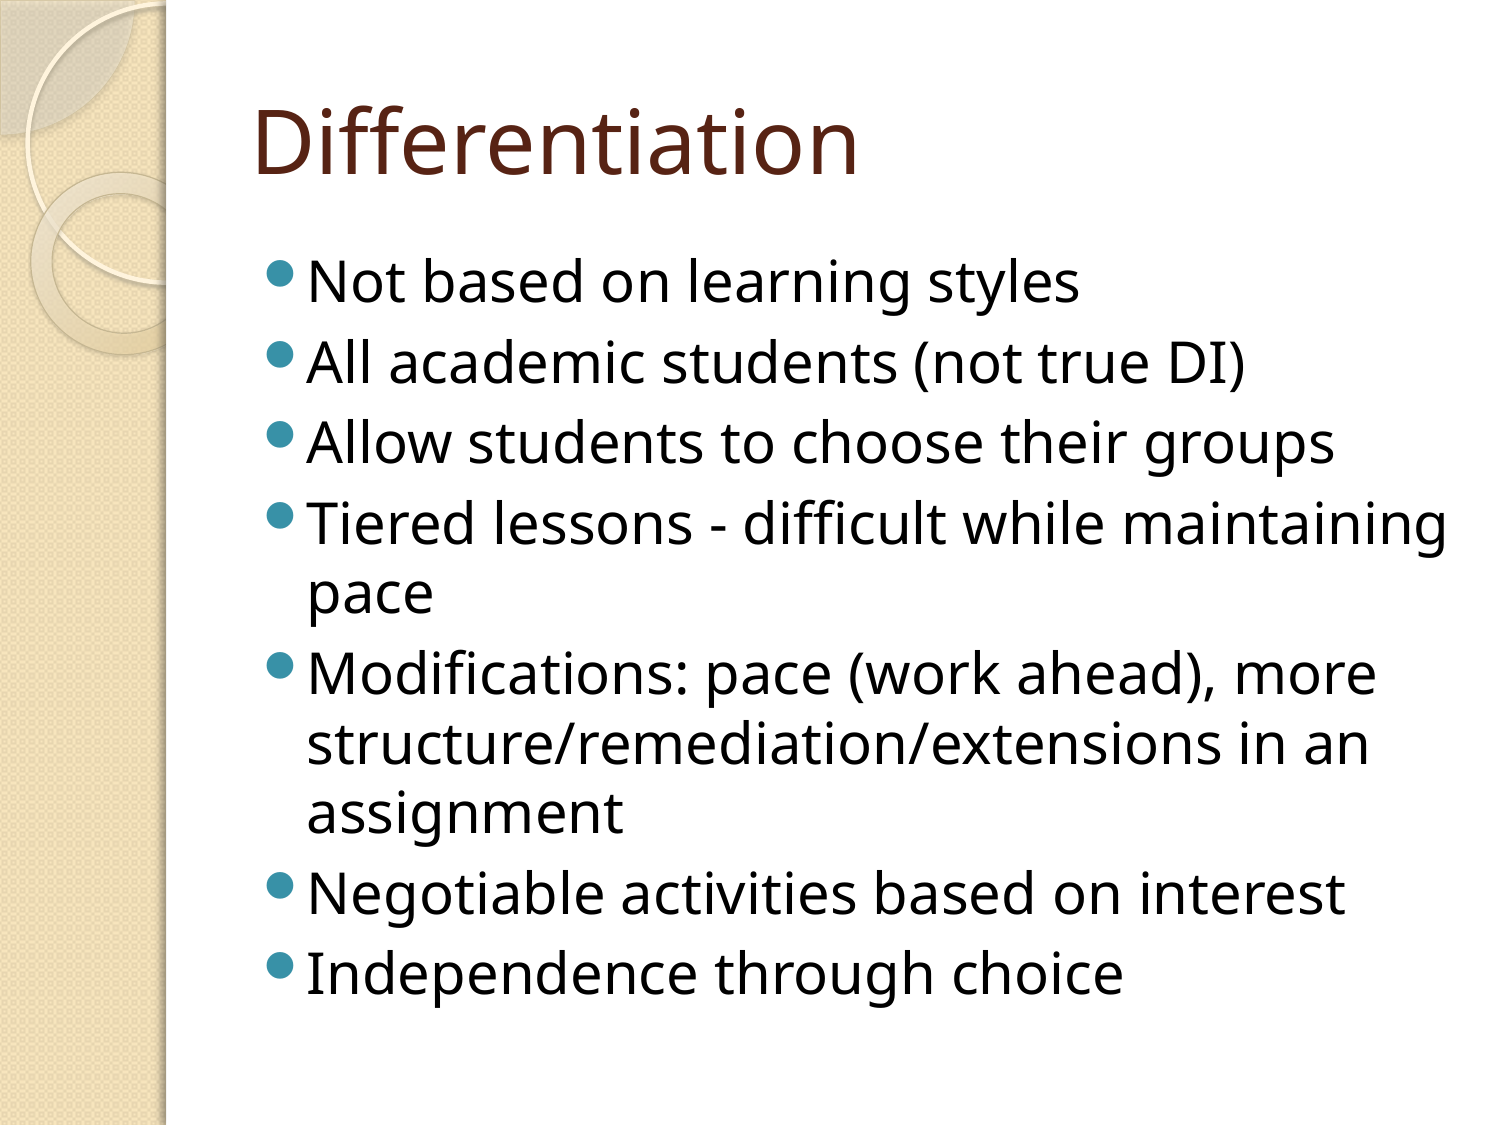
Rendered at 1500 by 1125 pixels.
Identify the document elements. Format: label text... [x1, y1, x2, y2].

list Not based on learning styles All academic students (not true DI) Allow students to choose their groups Tiered lessons - difficult while maintaining pace Modifications: pace (work ahead), more structure/remediation/extensions in an assignment Negotiable activities based on interest Independence through choice [235, 237, 1466, 1025]
title Differentiation [235, 45, 1466, 233]
